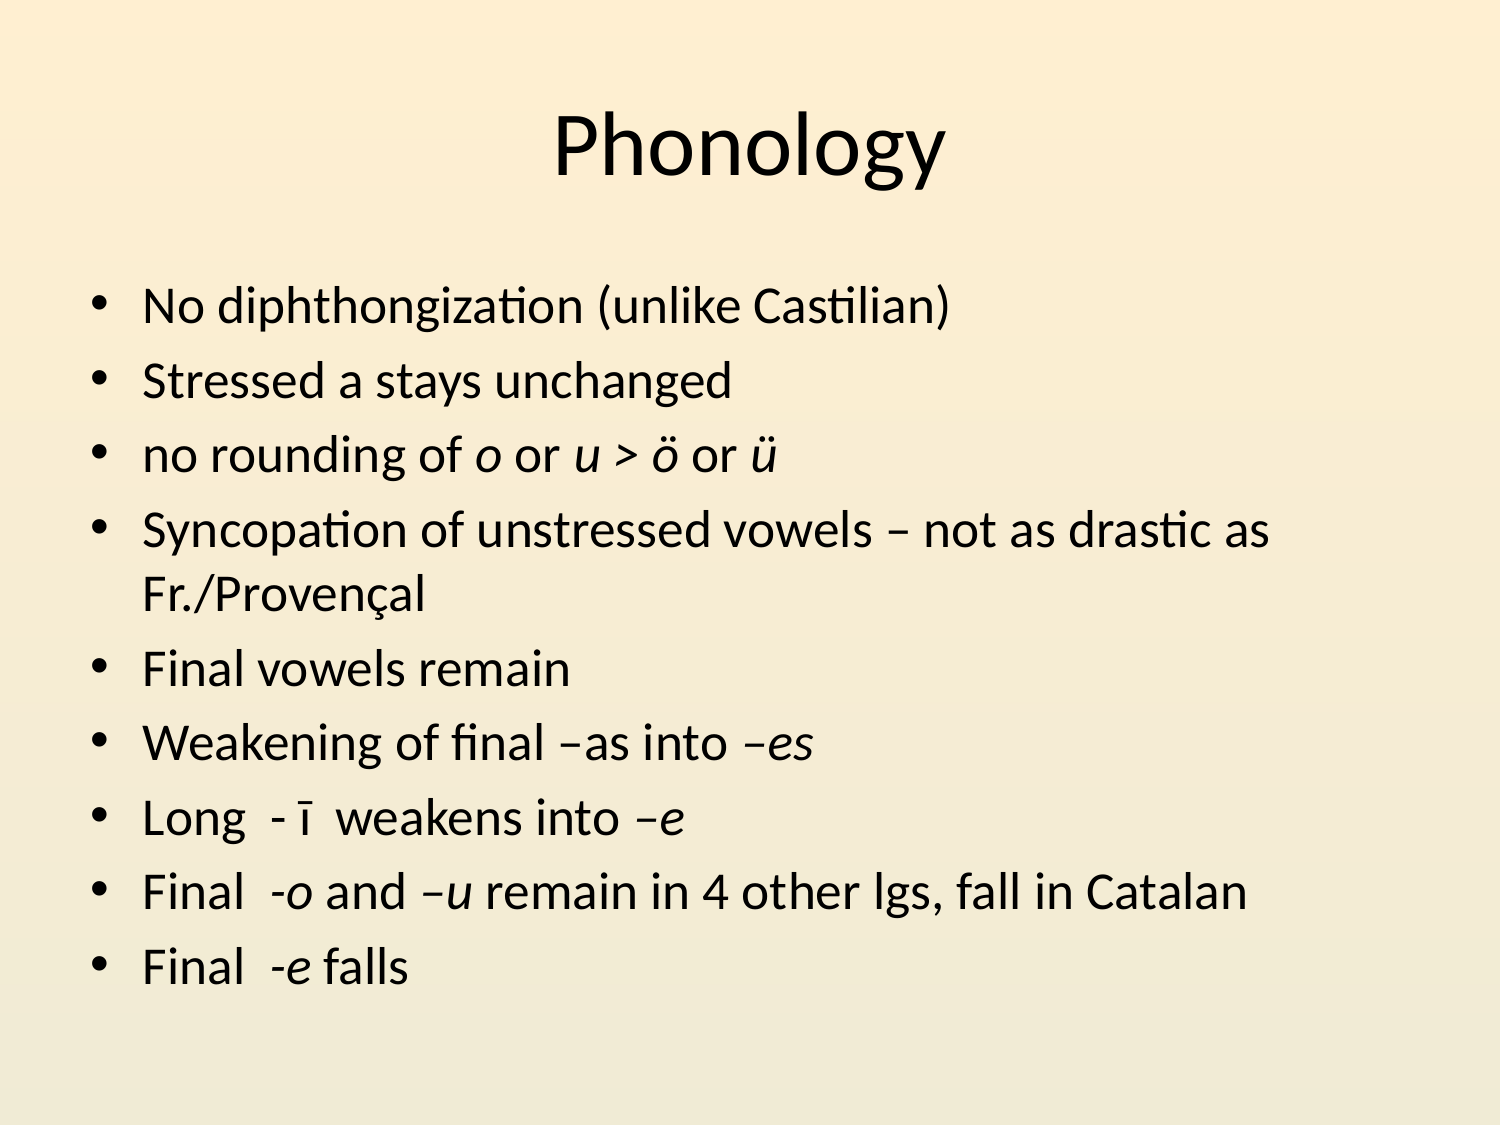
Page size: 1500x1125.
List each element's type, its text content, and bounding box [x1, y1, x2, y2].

title Phonology [75, 45, 1425, 233]
list No diphthongization (unlike Castilian) Stressed a stays unchanged no rounding of o or u > ö or ü Syncopation of unstressed vowels – not as drastic as Fr./Provençal Final vowels remain Weakening of final –as into –es Long - ī weakens into –e Final -o and –u remain in 4 other lgs, fall in Catalan Final -e falls [75, 262, 1425, 1005]
